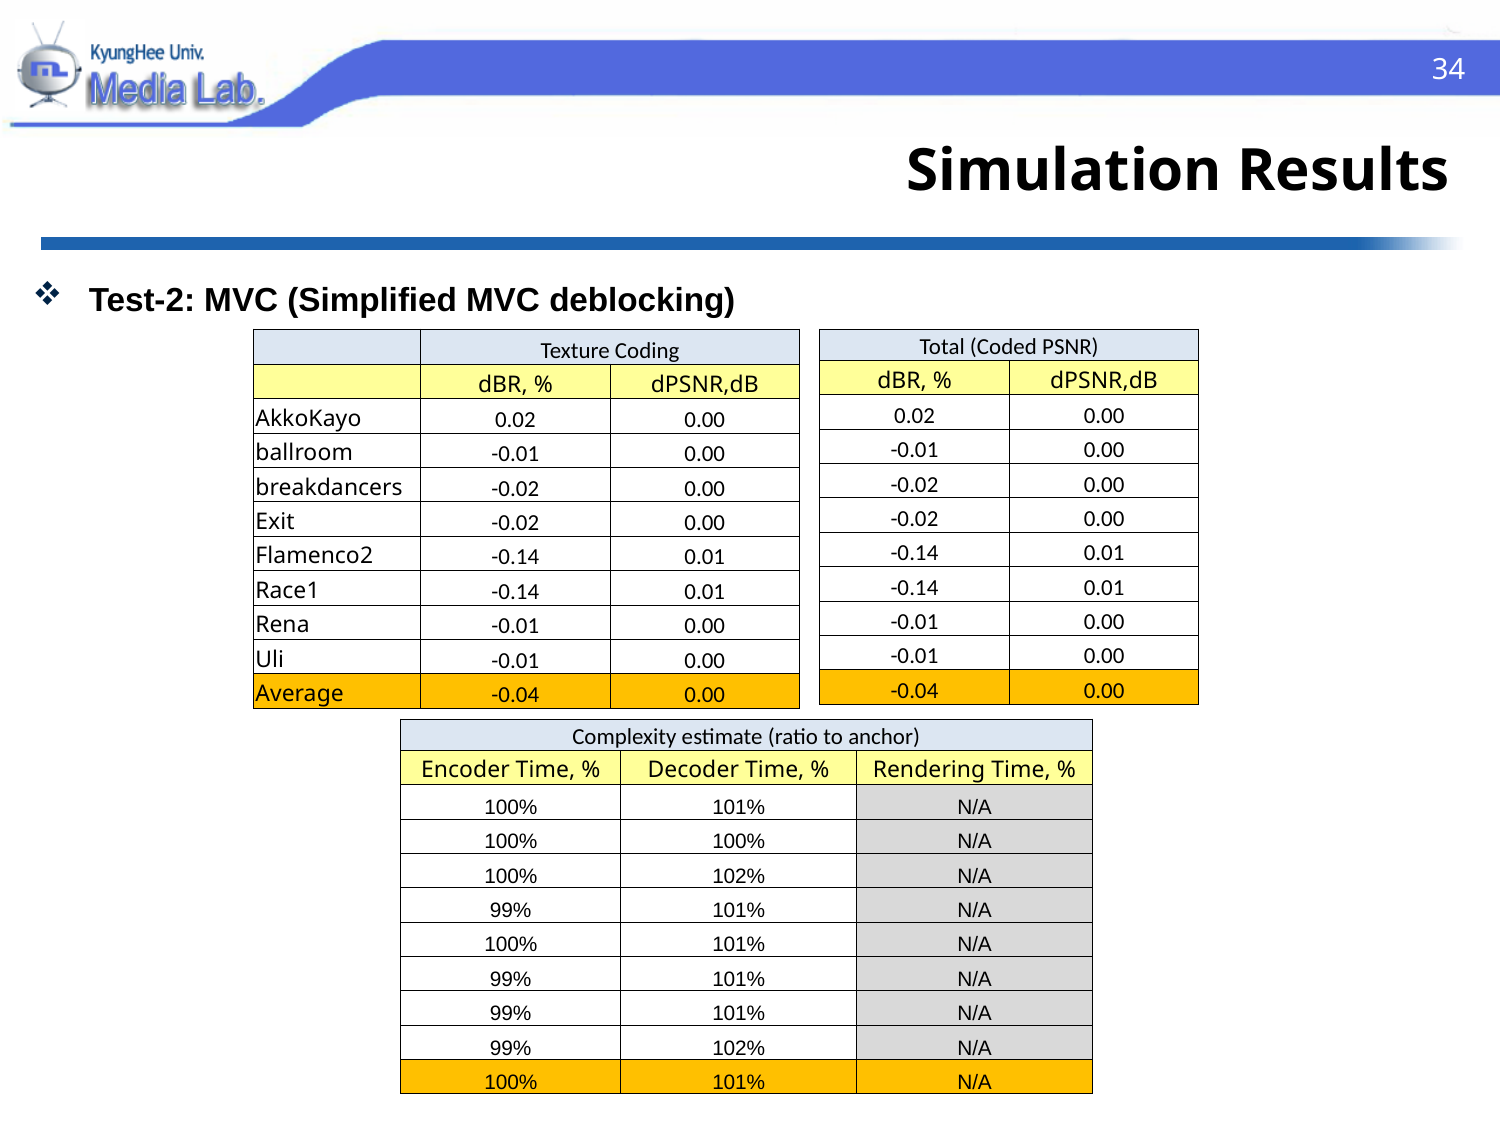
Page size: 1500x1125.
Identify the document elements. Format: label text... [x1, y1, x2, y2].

table_cell Rendering Time, % [857, 751, 1092, 784]
table_cell N/A [857, 923, 1092, 956]
table_cell 0.00 [611, 640, 799, 673]
table_cell 0.00 [611, 606, 799, 639]
table_cell dPSNR,dB [611, 365, 799, 398]
table_cell 0.01 [1010, 567, 1198, 601]
table_cell -0.02 [421, 502, 610, 536]
table_cell N/A [857, 785, 1092, 819]
table_cell N/A [857, 820, 1092, 853]
table_cell Exit [254, 502, 420, 536]
table_cell -0.02 [421, 468, 610, 501]
list Test-2: MVC (Simplified MVC deblocking) [17, 262, 1483, 1107]
table_cell 101% [621, 991, 856, 1025]
table_cell 0.00 [1010, 636, 1198, 669]
table_cell 0.00 [611, 399, 799, 433]
table_cell 101% [621, 957, 856, 990]
table_header Total (Coded PSNR) [820, 330, 1198, 360]
table_cell 99% [401, 888, 620, 922]
table_cell 0.00 [611, 434, 799, 467]
table_cell Flamenco2 [254, 537, 420, 570]
table_cell -0.01 [421, 434, 610, 467]
table_cell -0.14 [421, 571, 610, 605]
table_cell 0.00 [1010, 395, 1198, 429]
table_cell Race1 [254, 571, 420, 605]
table_cell 99% [401, 1026, 620, 1059]
table_cell 0.00 [1010, 498, 1198, 532]
table_header Texture Coding [421, 330, 799, 364]
table_cell -0.01 [421, 606, 610, 639]
table_cell 101% [621, 888, 856, 922]
table_cell 0.01 [1010, 533, 1198, 566]
table_cell 100% [401, 923, 620, 956]
table_cell Decoder Time, % [621, 751, 856, 784]
table_cell 100% [401, 785, 620, 819]
table_cell Average [254, 674, 420, 708]
table_cell N/A [857, 854, 1092, 887]
table_cell -0.01 [421, 640, 610, 673]
table_cell -0.02 [820, 464, 1009, 497]
table_header [254, 330, 420, 364]
table_cell -0.14 [820, 533, 1009, 566]
table_cell -0.01 [820, 602, 1009, 635]
table_cell 101% [621, 785, 856, 819]
table_cell 0.00 [611, 502, 799, 536]
table_cell 102% [621, 1026, 856, 1059]
table_cell AkkoKayo [254, 399, 420, 433]
table_cell Uli [254, 640, 420, 673]
table_cell N/A [857, 957, 1092, 990]
table_cell Encoder Time, % [401, 751, 620, 784]
table_cell -0.14 [421, 537, 610, 570]
table_cell 101% [621, 1060, 856, 1093]
table_cell 100% [401, 1060, 620, 1093]
table_cell 0.00 [611, 468, 799, 501]
table_cell dPSNR,dB [1010, 361, 1198, 394]
table_cell Rena [254, 606, 420, 639]
table_cell 0.00 [1010, 464, 1198, 497]
table_cell 0.00 [1010, 602, 1198, 635]
table_cell -0.02 [820, 498, 1009, 532]
table_cell 0.00 [1010, 430, 1198, 463]
table_cell -0.01 [820, 636, 1009, 669]
table_cell 100% [401, 820, 620, 853]
picture [0, 0, 1500, 138]
table_cell breakdancers [254, 468, 420, 501]
table_cell [254, 365, 420, 398]
table_cell -0.04 [820, 670, 1009, 704]
table_cell 99% [401, 991, 620, 1025]
table_cell 102% [621, 854, 856, 887]
table_cell dBR, % [820, 361, 1009, 394]
table_cell 0.02 [421, 399, 610, 433]
title Simulation Results [312, 101, 1465, 233]
table_cell N/A [857, 991, 1092, 1025]
table_header Complexity estimate (ratio to anchor) [401, 720, 1092, 750]
slide_number 34 [1403, 42, 1481, 93]
table_cell -0.14 [820, 567, 1009, 601]
table_cell 100% [621, 820, 856, 853]
table_cell N/A [857, 1026, 1092, 1059]
table_cell -0.01 [820, 430, 1009, 463]
table_cell N/A [857, 888, 1092, 922]
table_cell N/A [857, 1060, 1092, 1093]
table_cell 99% [401, 957, 620, 990]
table_cell 0.02 [820, 395, 1009, 429]
table_cell 0.01 [611, 537, 799, 570]
table_cell 0.01 [611, 571, 799, 605]
table_cell 0.00 [611, 674, 799, 708]
table_cell 0.00 [1010, 670, 1198, 704]
picture [41, 237, 1500, 250]
table_cell ballroom [254, 434, 420, 467]
table_cell -0.04 [421, 674, 610, 708]
table_cell 100% [401, 854, 620, 887]
table_cell 101% [621, 923, 856, 956]
table_cell dBR, % [421, 365, 610, 398]
